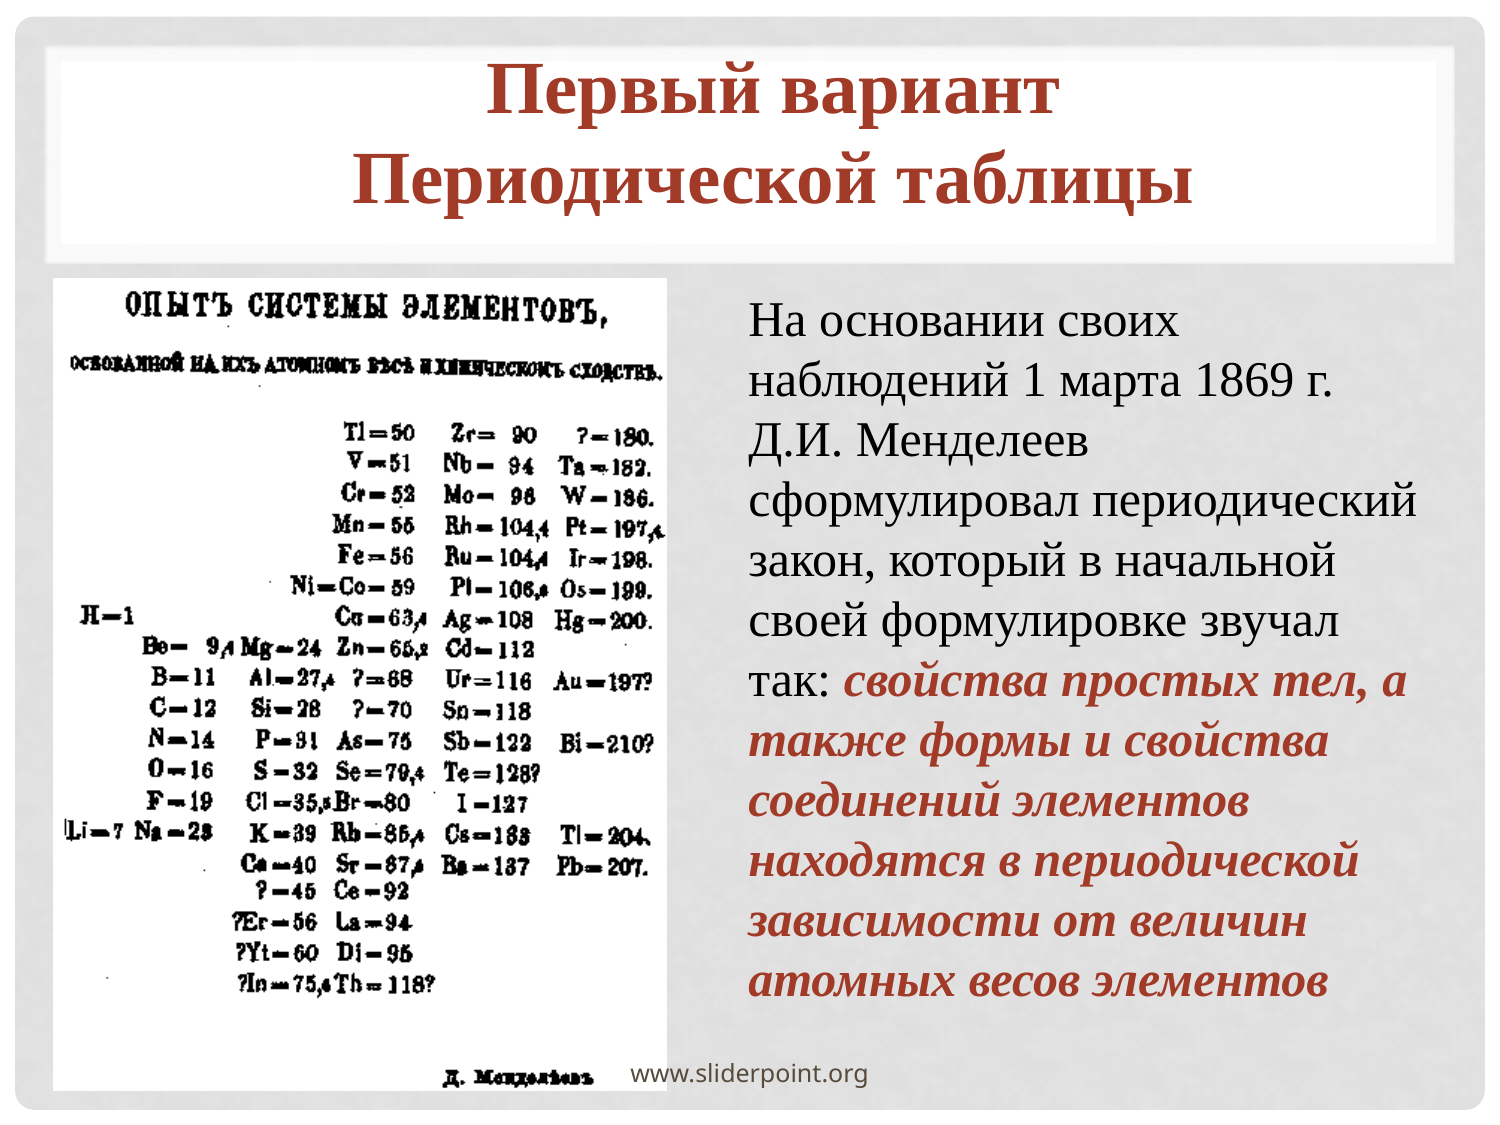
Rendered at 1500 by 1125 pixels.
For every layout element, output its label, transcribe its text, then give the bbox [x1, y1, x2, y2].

picture [52, 278, 667, 1091]
list На основании своих наблюдений 1 марта 1869 г. Д.И. Менделеев сформулировал периодический закон, который в начальной своей формулировке звучал так: свойства простых тел, а также формы и свойства соединений элементов находятся в периодической зависимости от величин атомных весов элементов [714, 279, 1448, 1057]
title [69, 66, 1425, 238]
text_box Первый вариант Периодической таблицы [218, 30, 1329, 226]
footer www.sliderpoint.org [512, 1042, 988, 1103]
